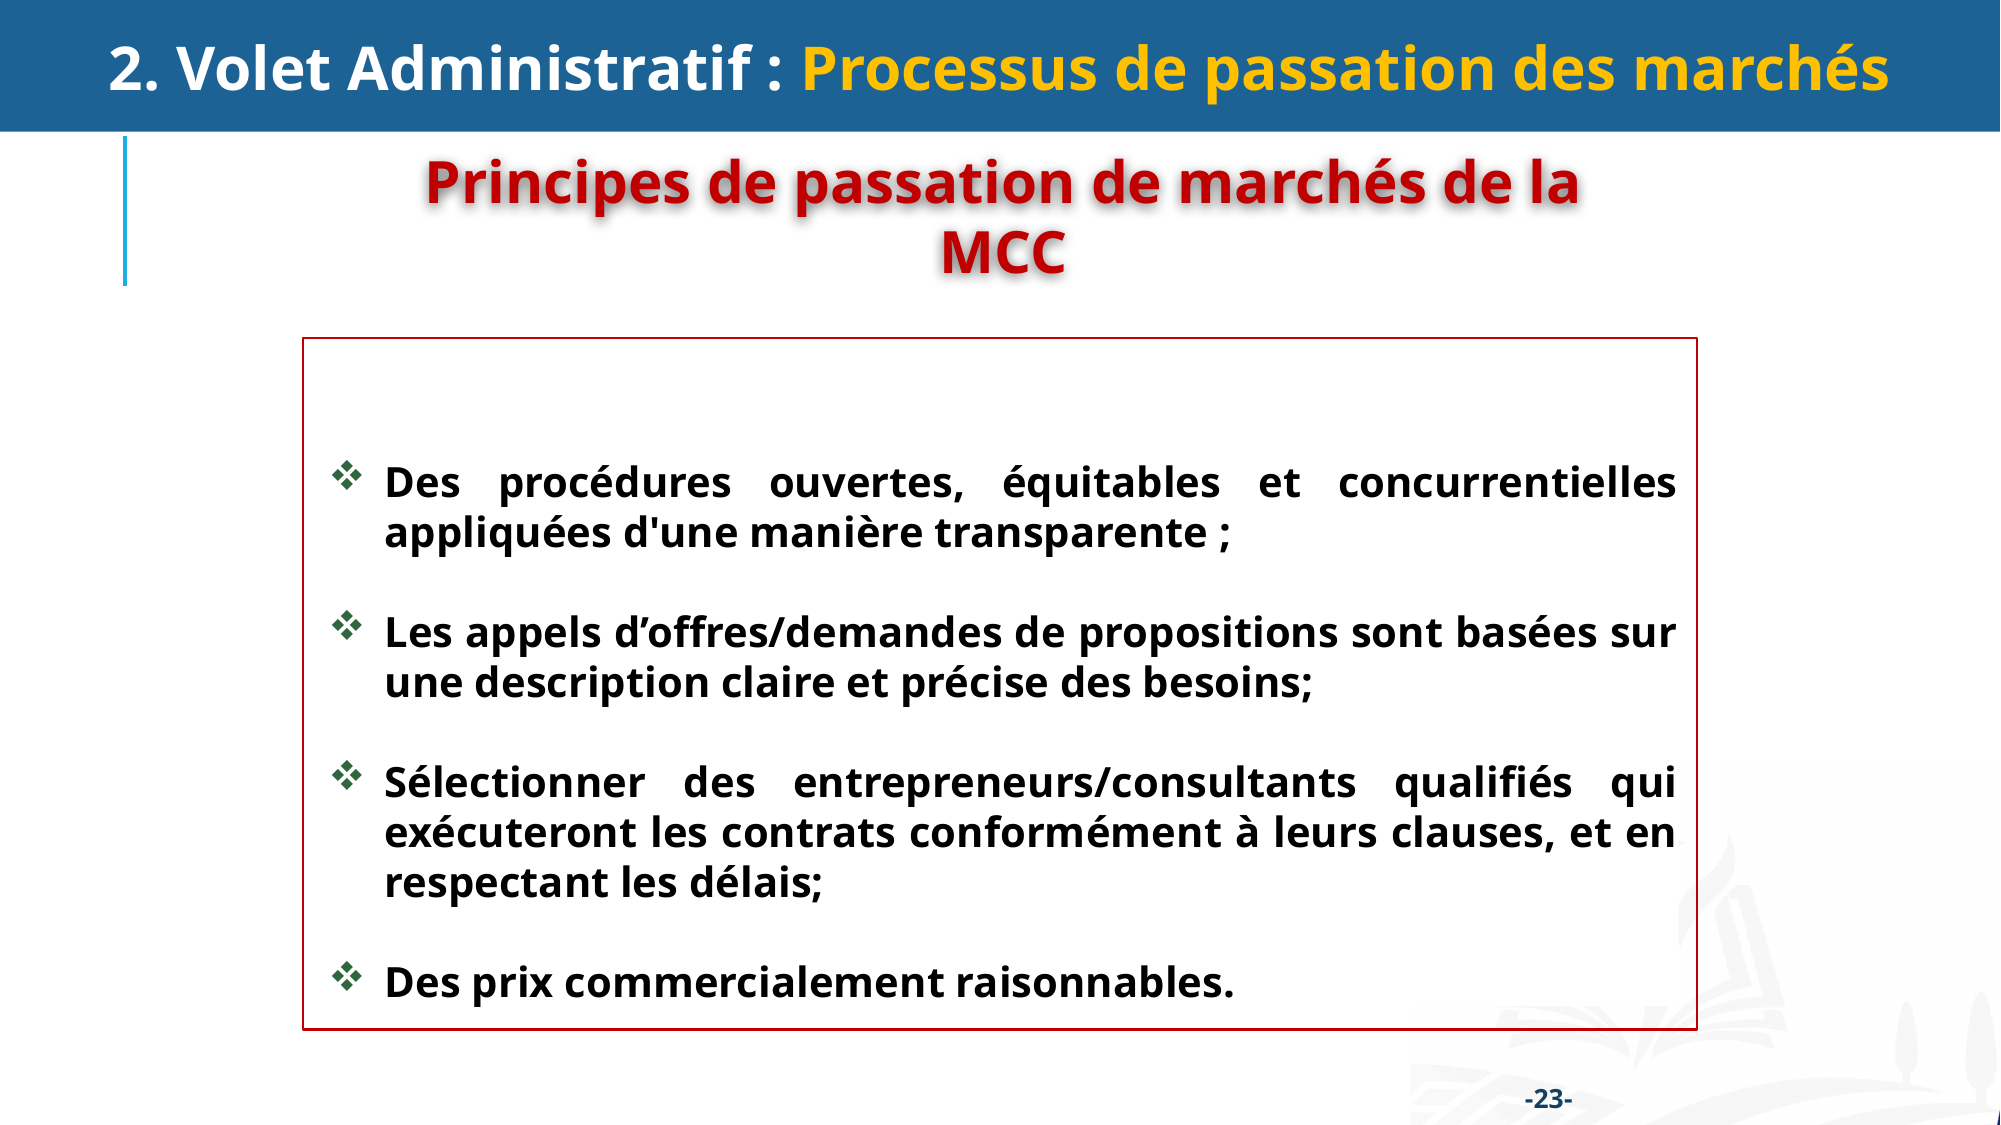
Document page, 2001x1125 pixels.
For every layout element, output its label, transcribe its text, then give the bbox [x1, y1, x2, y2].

text_box 2. Volet Administratif : Processus de passation des marchés [0, 0, 2000, 133]
text_box [302, 337, 1698, 1031]
text_box Principes de passation de marchés de la MCC [330, 174, 1677, 257]
picture [1409, 759, 2000, 1125]
